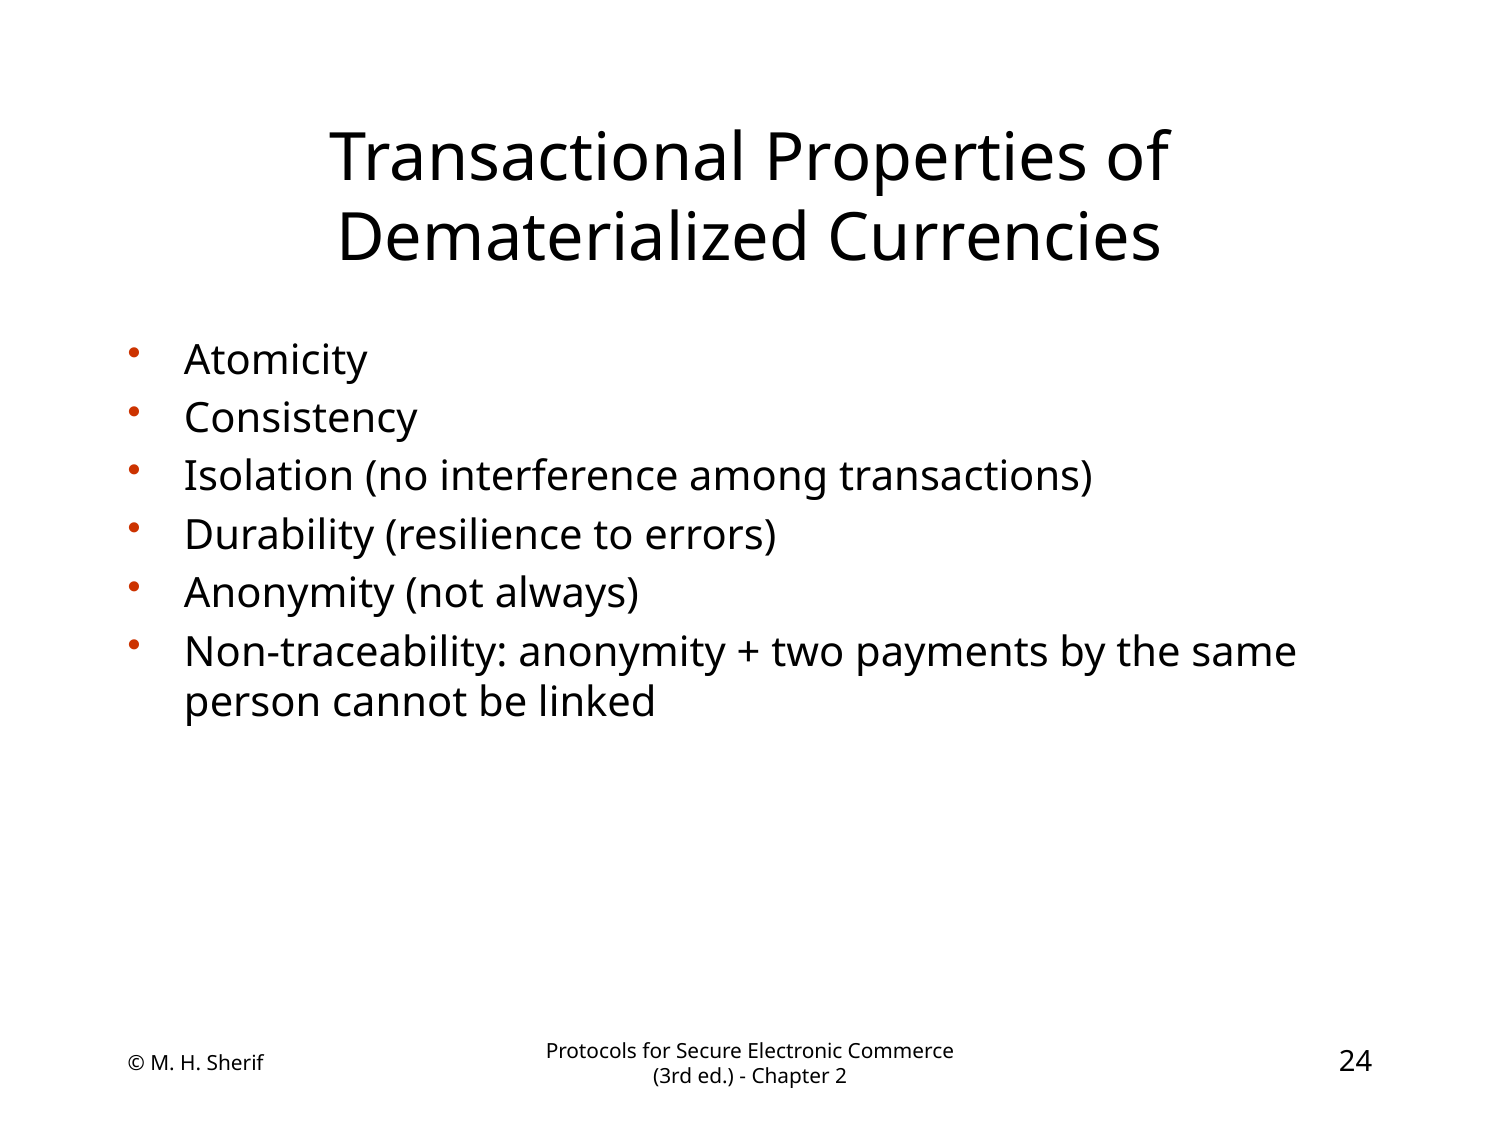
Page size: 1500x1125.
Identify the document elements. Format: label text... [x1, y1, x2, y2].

footer Protocols for Secure Electronic Commerce (3rd ed.) - Chapter 2 [512, 1025, 988, 1100]
title Transactional Properties of Dematerialized Currencies [112, 99, 1388, 288]
slide_number © M. H. Sherif [112, 1025, 425, 1100]
slide_number 24 [1074, 1025, 1388, 1100]
list Atomicity Consistency Isolation (no interference among transactions) Durability (resilience to errors) Anonymity (not always) Non-traceability: anonymity + two payments by the same person cannot be linked [112, 324, 1388, 1000]
